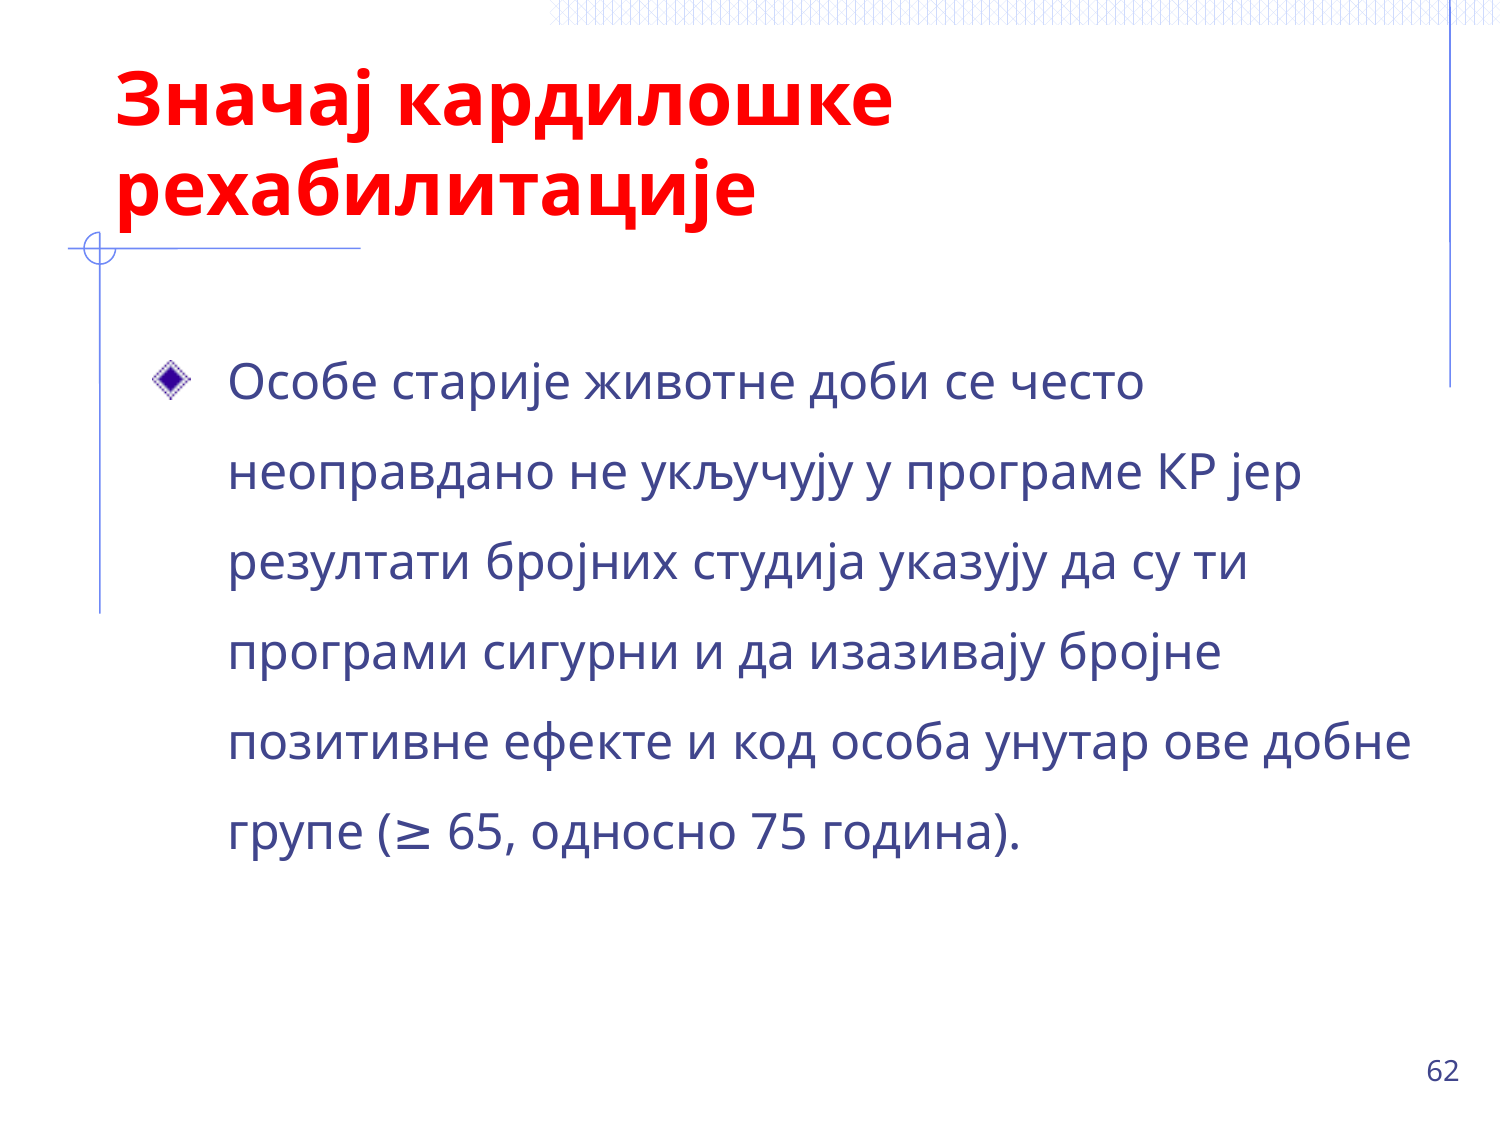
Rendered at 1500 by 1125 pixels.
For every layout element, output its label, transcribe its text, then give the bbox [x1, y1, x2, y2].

title Значај кардилошке рехабилитације [99, 49, 1376, 238]
slide_number 62 [1162, 1025, 1475, 1100]
picture [152, 360, 191, 400]
list Особе старије животне доби се често неоправдано не укључују у програме КР јер резултати бројних студија указују да су ти програми сигурни и да изазивају бројне позитивне ефекте и код особа унутар ове добне групе (≥ 65, односно 75 година). [137, 312, 1451, 988]
